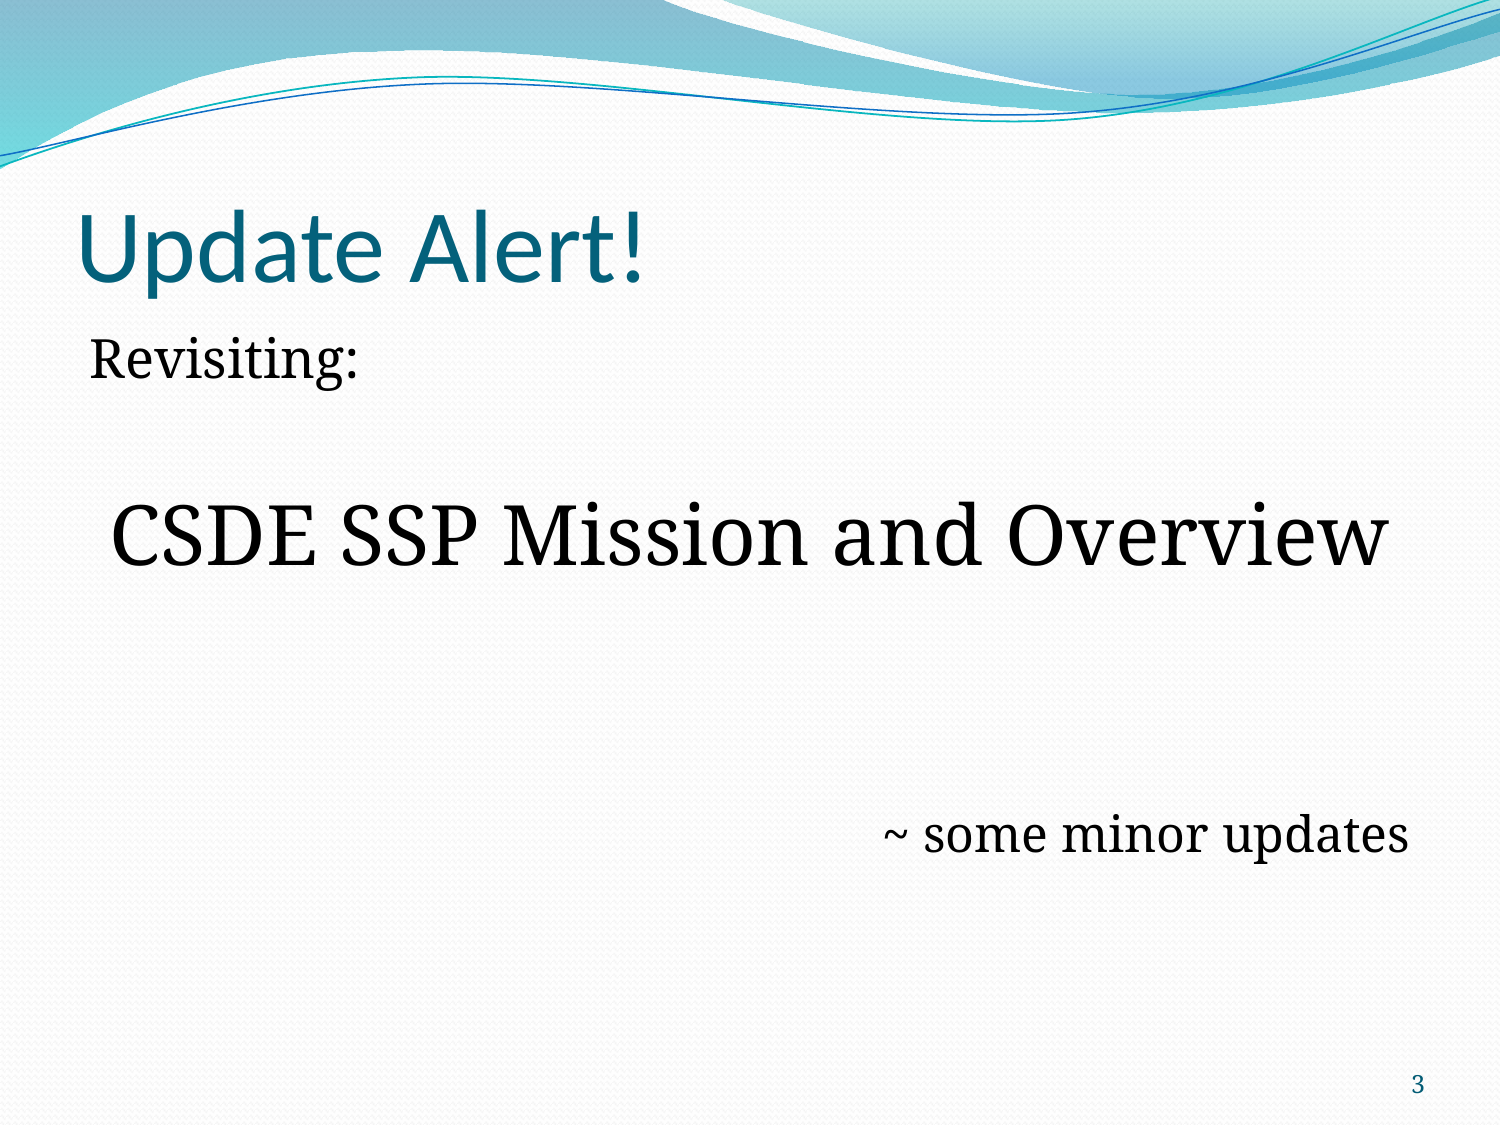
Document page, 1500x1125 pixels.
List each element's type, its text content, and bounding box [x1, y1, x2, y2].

title Update Alert! [75, 115, 1425, 303]
slide_number 3 [1299, 1042, 1425, 1103]
list Revisiting: CSDE SSP Mission and Overview ~ some minor updates [75, 317, 1425, 1038]
